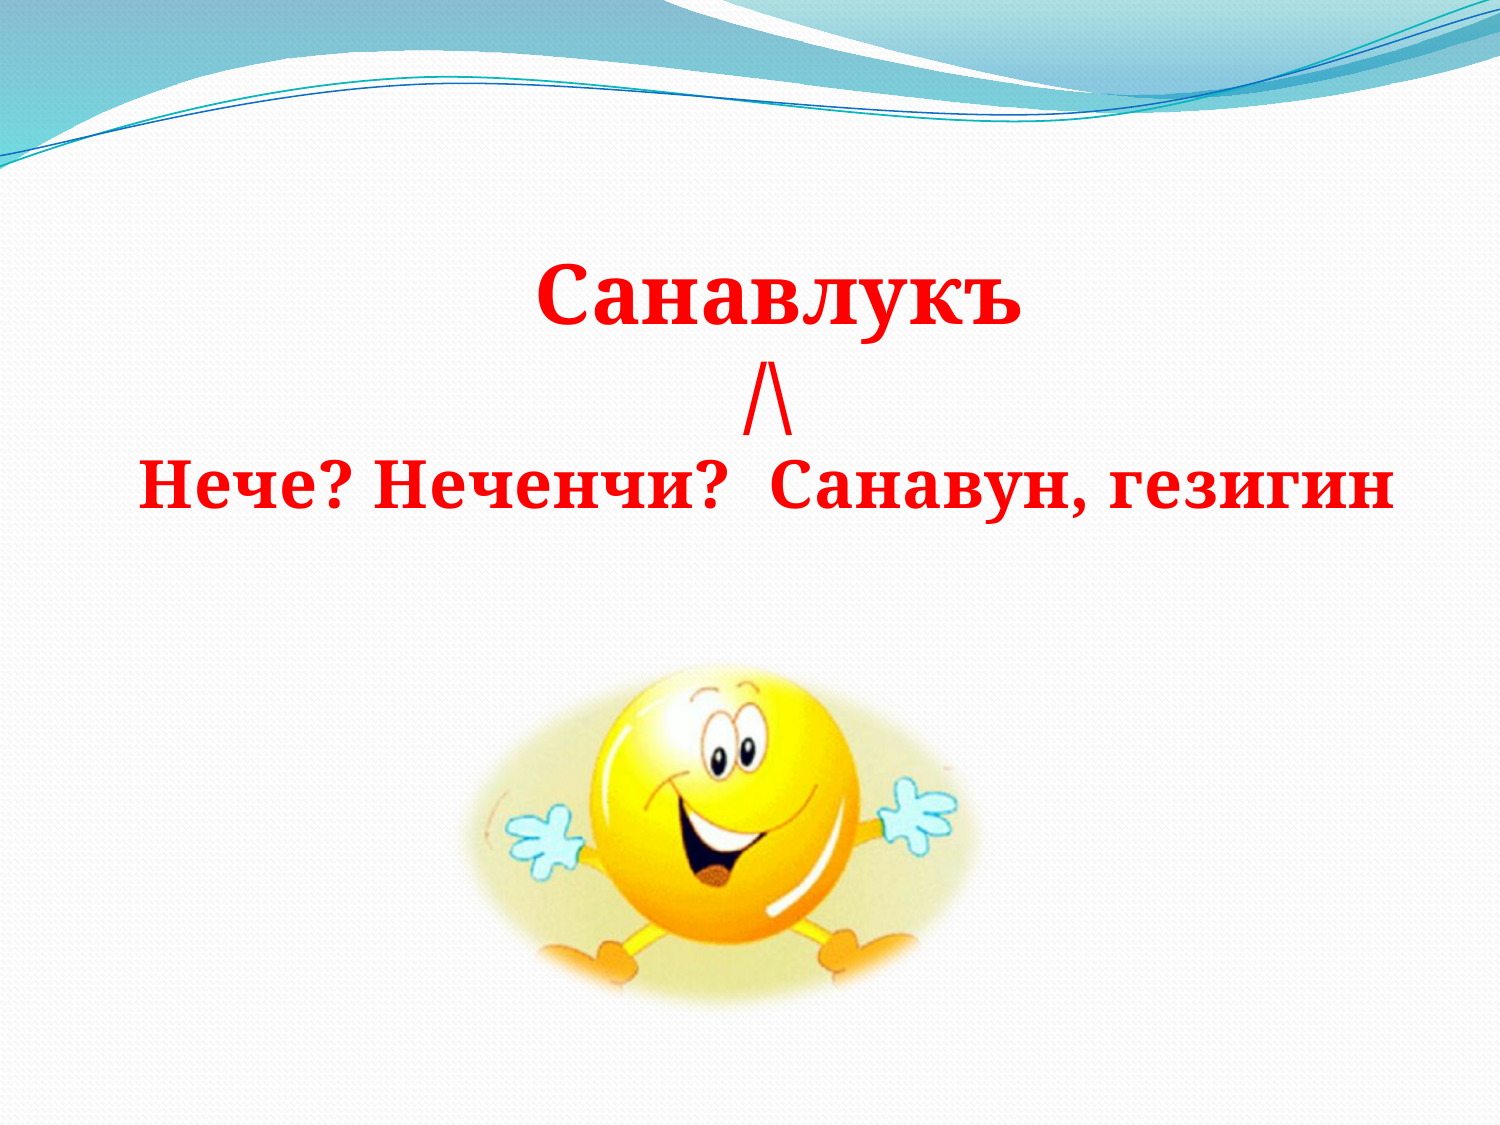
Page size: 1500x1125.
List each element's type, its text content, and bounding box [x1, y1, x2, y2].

text_box Санавлукъ /\ Нече? Неченчи? Санавун, гезигин [82, 234, 1454, 529]
picture [444, 655, 997, 1020]
